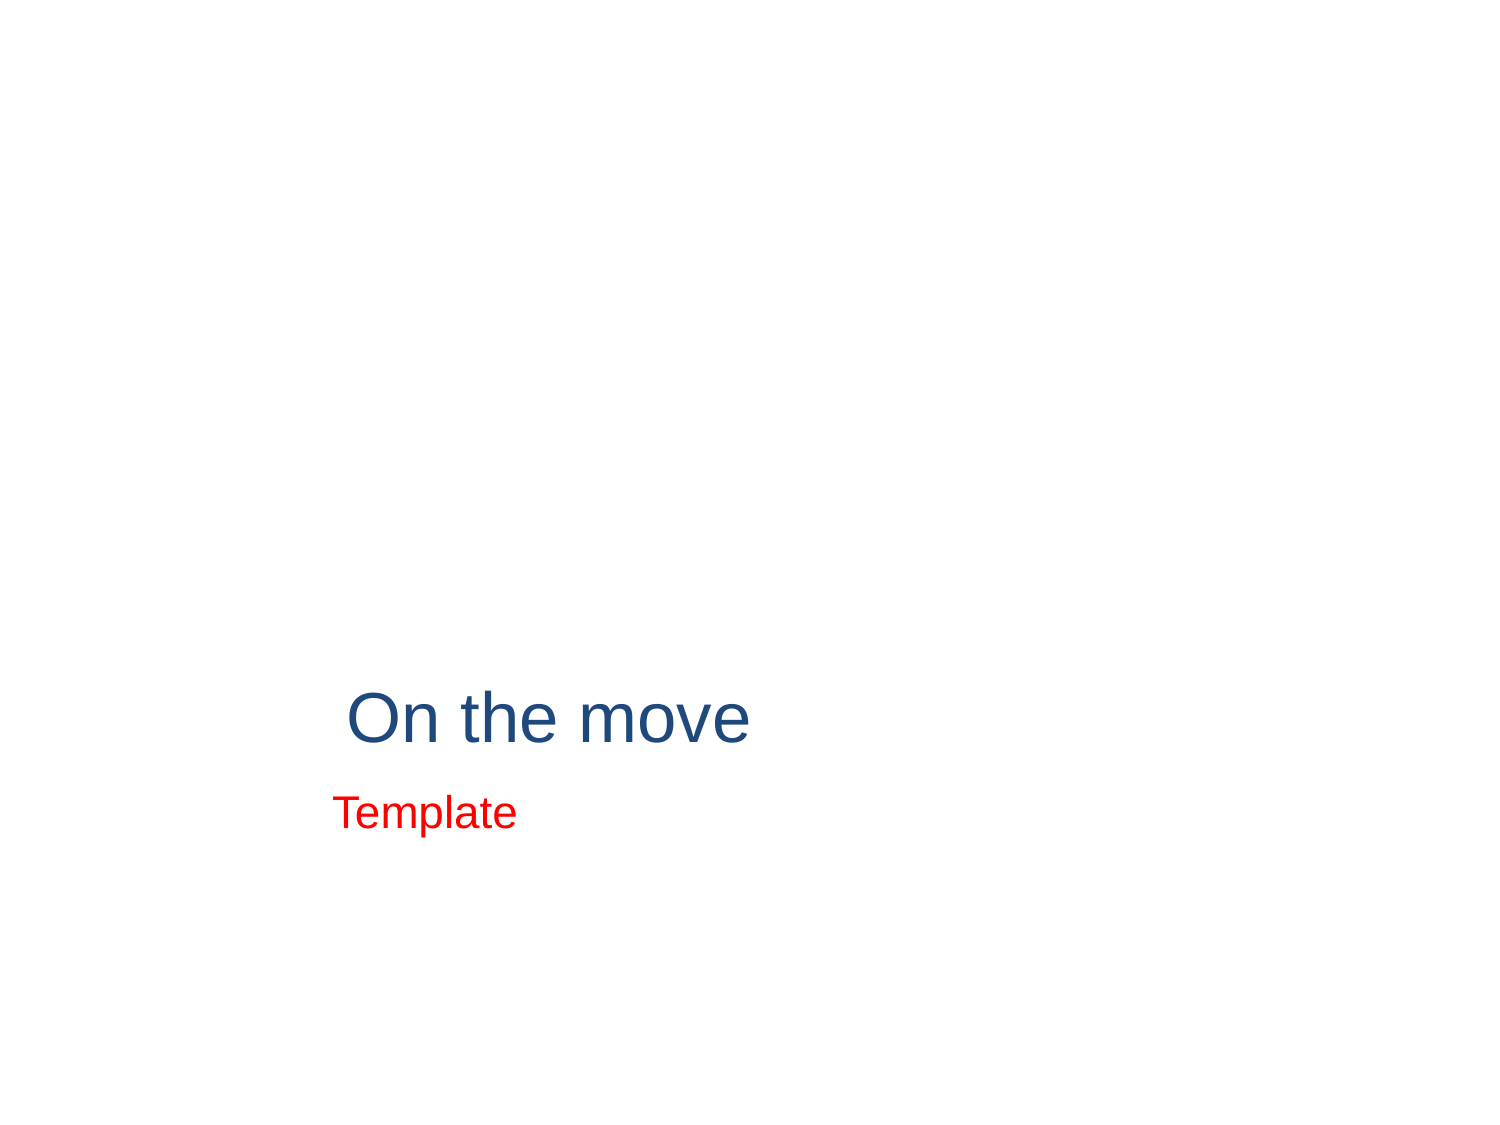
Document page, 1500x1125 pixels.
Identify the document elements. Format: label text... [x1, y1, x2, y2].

subtitle Template [331, 782, 1284, 922]
title On the move [332, 576, 1283, 764]
